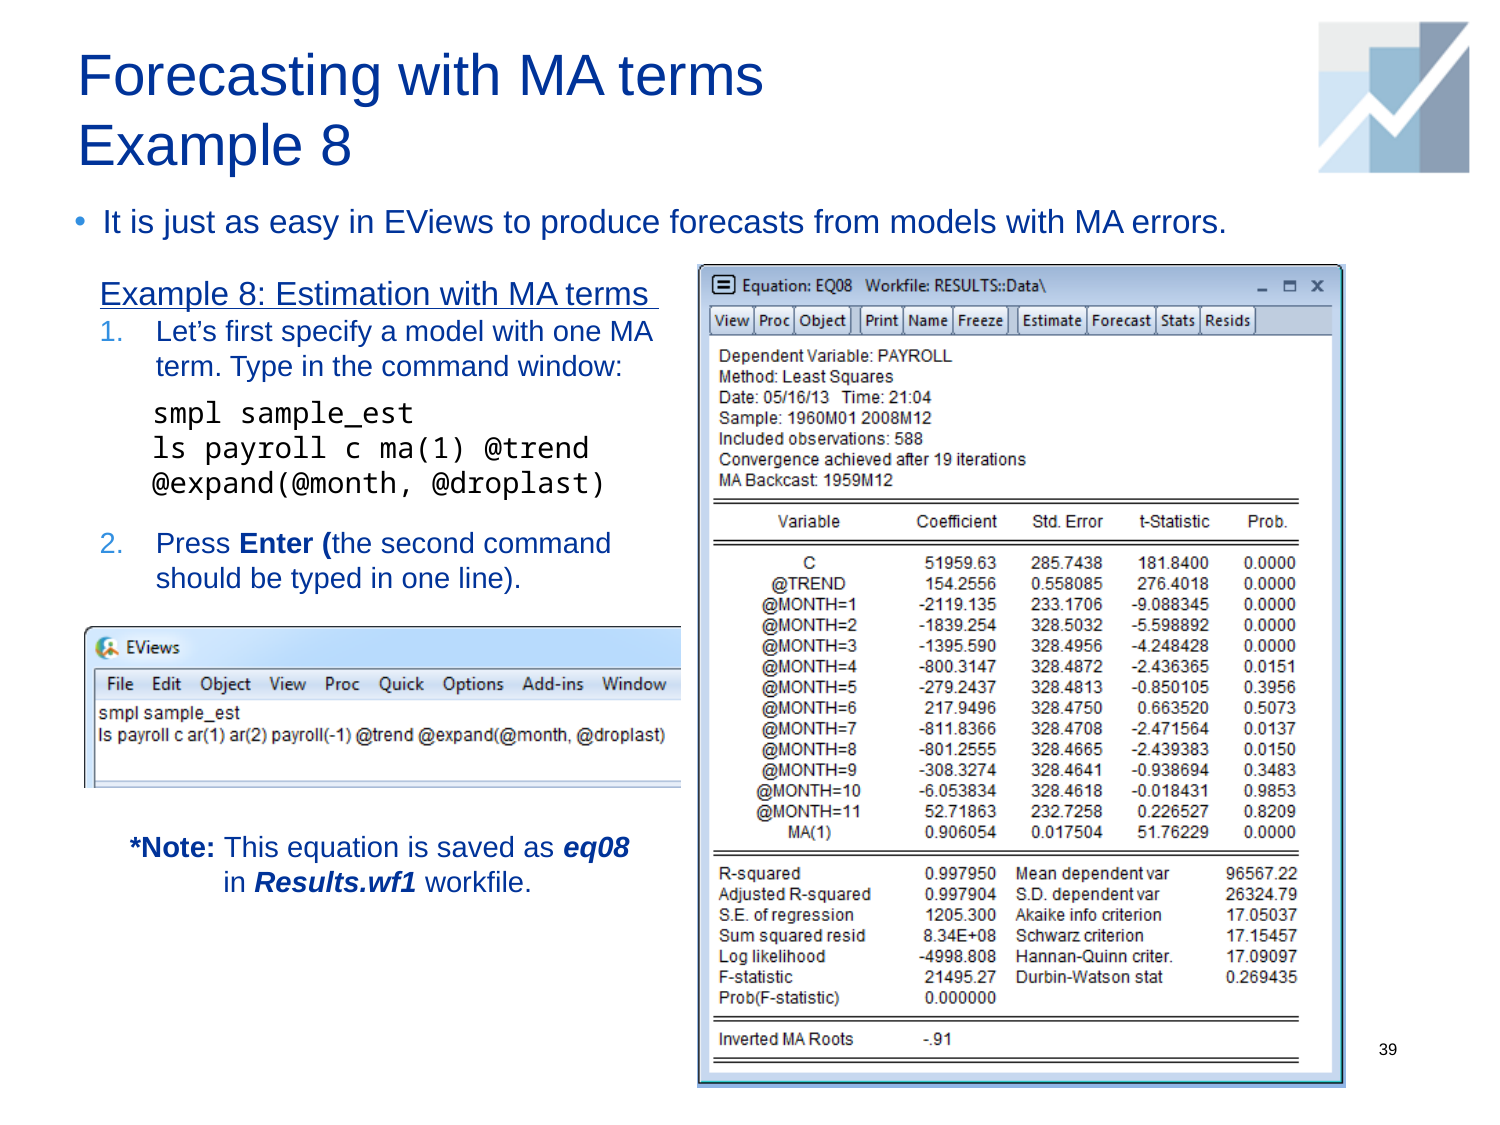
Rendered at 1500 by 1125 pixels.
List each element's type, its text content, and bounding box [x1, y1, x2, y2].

picture [697, 264, 1346, 1089]
slide_number 39 [1351, 1015, 1413, 1067]
picture [1300, 11, 1479, 181]
text_box Example 8: Estimation with MA terms Let’s first specify a model with one MA term. Type in the command window: smpl sample_est ls payroll c ma(1) @trend @expand(@month, @droplast) Press Enter (the second command should be typed in one line). [84, 264, 696, 627]
list It is just as easy in EViews to produce forecasts from models with MA errors. [59, 193, 1460, 246]
text_box *Note: This equation is saved as eq08 in Results.wf1 workfile. [115, 821, 650, 904]
picture [84, 626, 681, 789]
title Forecasting with MA terms Example 8 [62, 0, 1297, 185]
